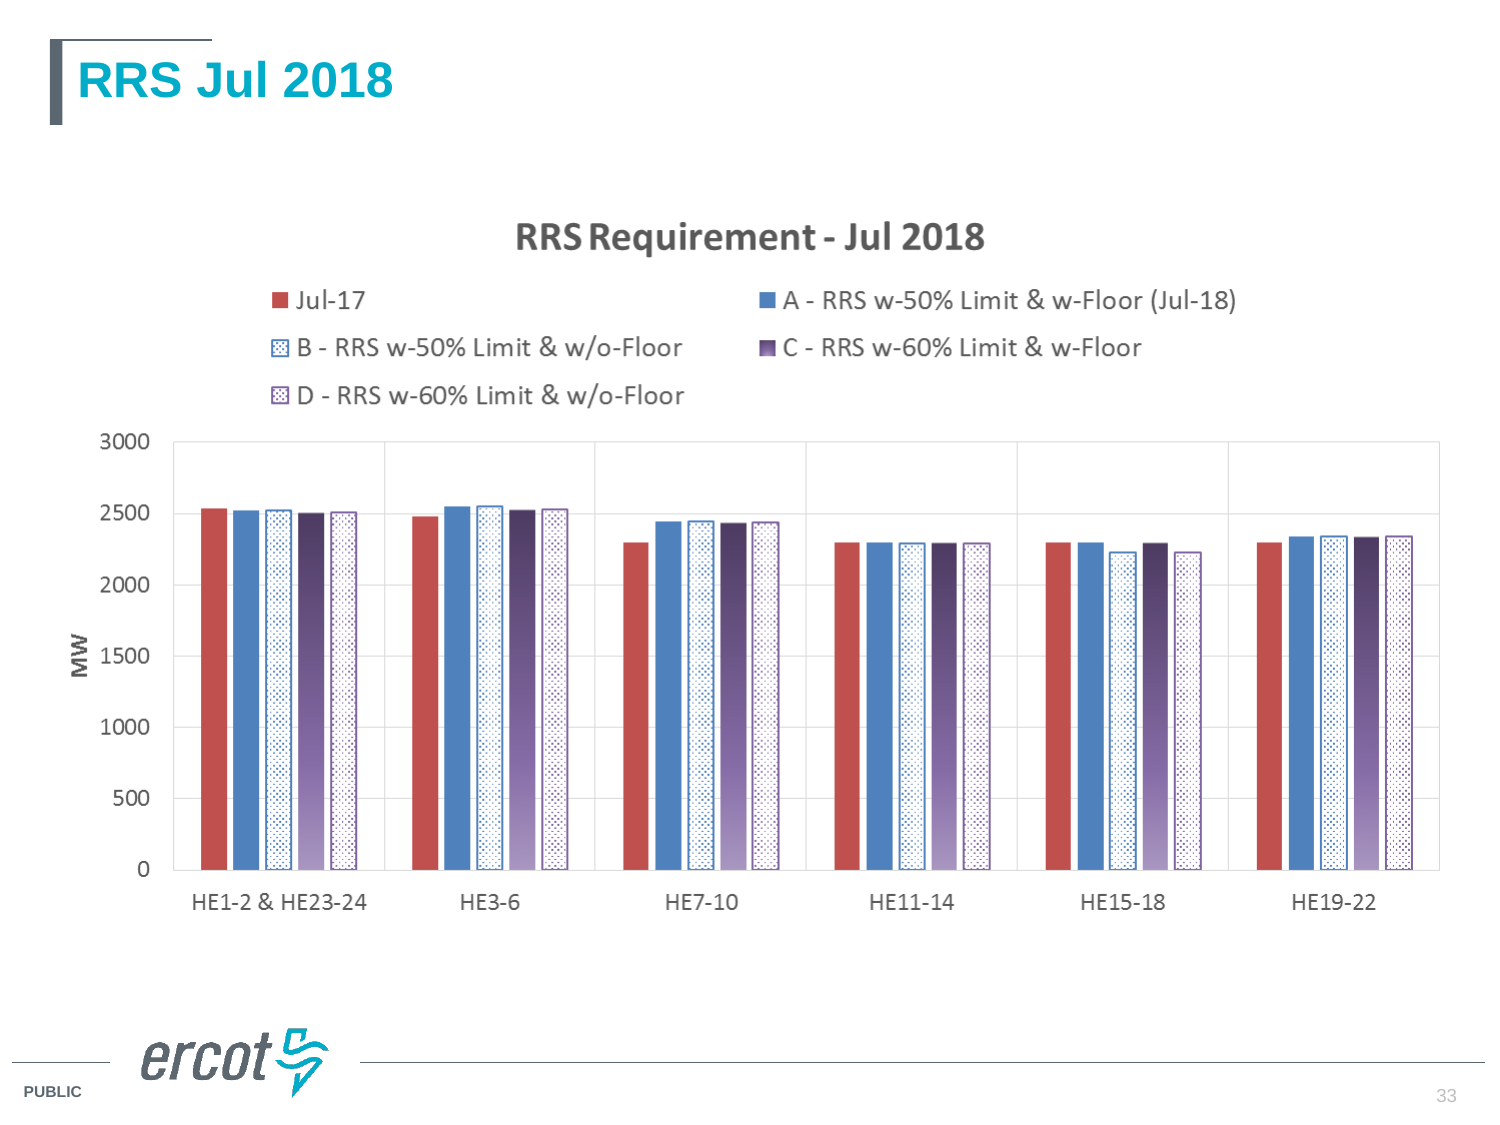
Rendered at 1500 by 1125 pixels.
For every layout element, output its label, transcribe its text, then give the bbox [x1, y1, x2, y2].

picture [137, 1024, 332, 1100]
title RRS Jul 2018 [62, 39, 1450, 125]
picture [36, 194, 1464, 931]
